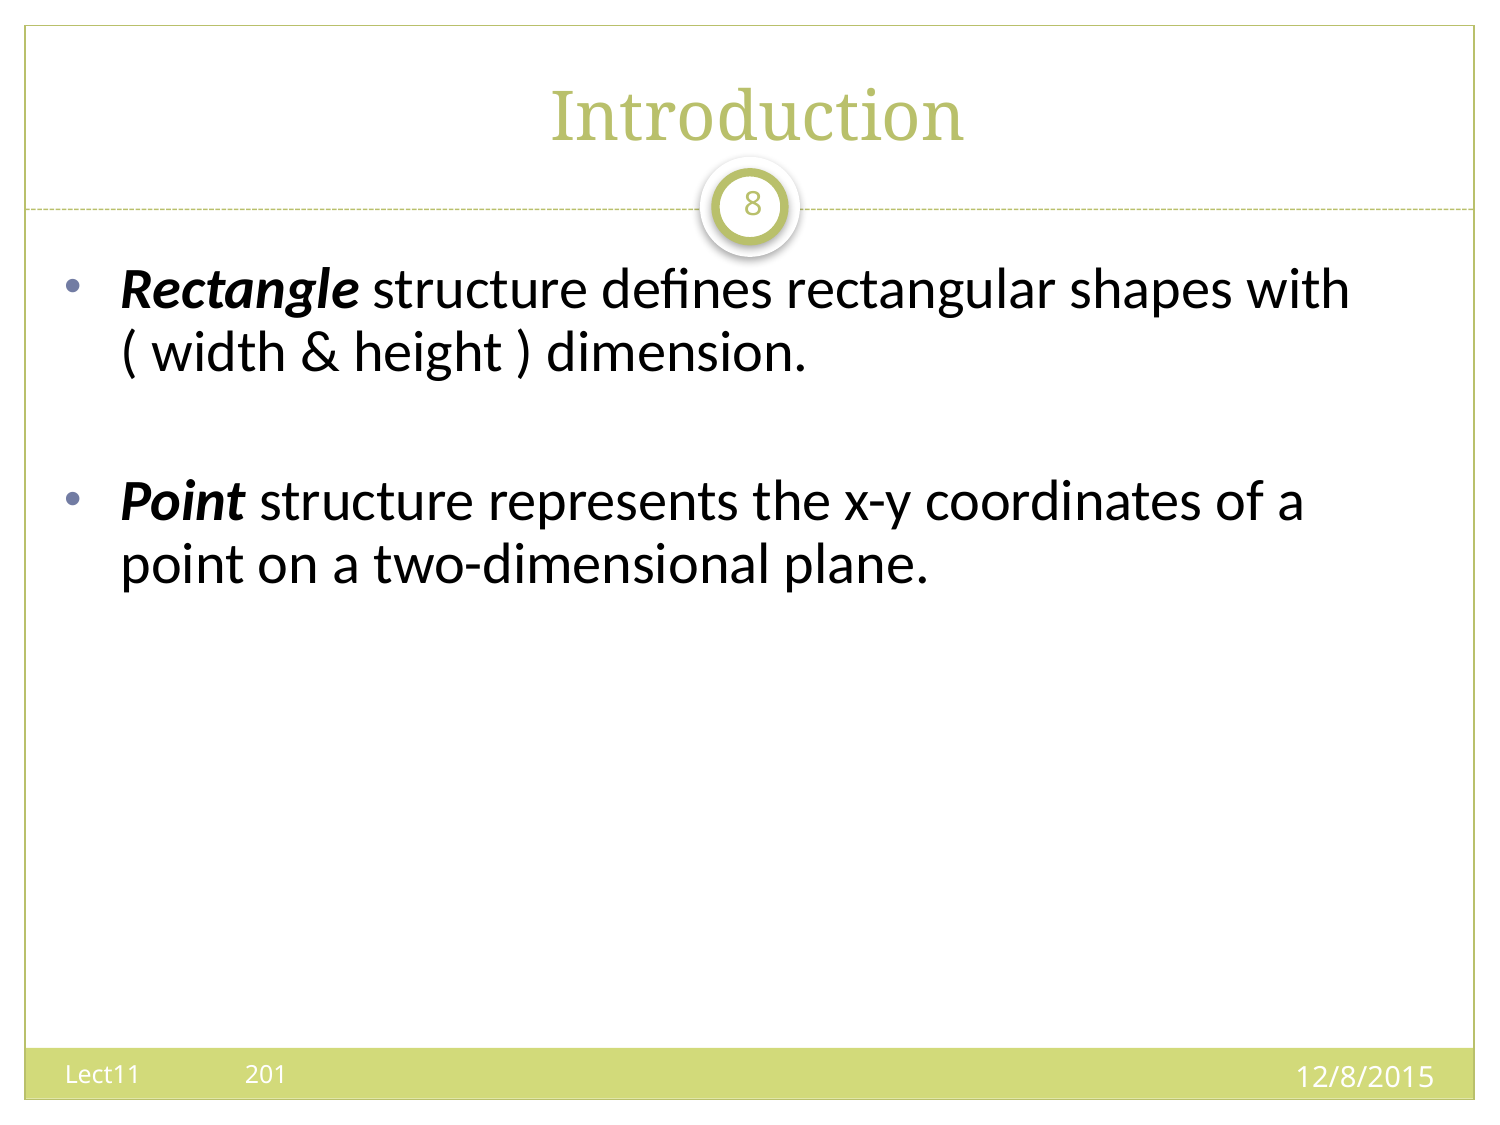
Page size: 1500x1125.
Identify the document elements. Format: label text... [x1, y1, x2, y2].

slide_number 8 [715, 168, 791, 241]
footer Lect11 201 [50, 1051, 638, 1112]
list Rectangle structure defines rectangular shapes with ( width & height ) dimension. Point structure represents the x-y coordinates of a point on a two-dimensional plane. [49, 250, 1445, 1001]
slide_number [950, 1050, 1450, 1111]
title Introduction [49, 37, 1450, 162]
